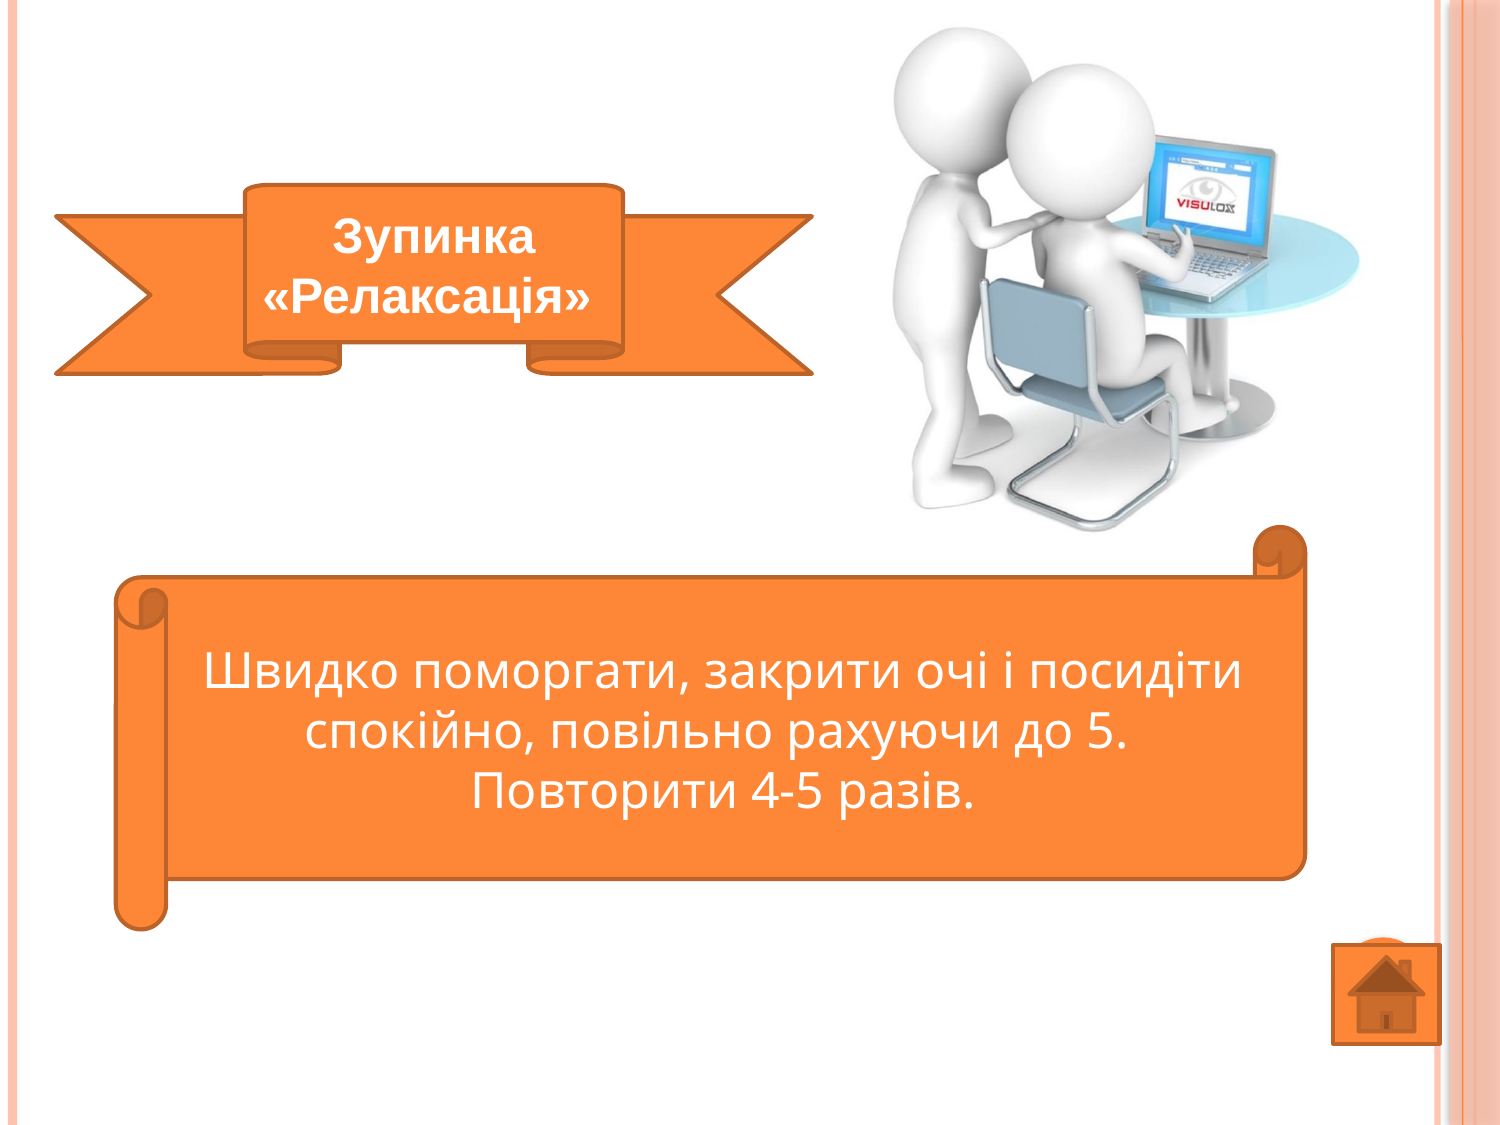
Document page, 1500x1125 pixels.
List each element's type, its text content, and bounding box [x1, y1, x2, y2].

text_box Швидко поморгати, закрити очі і посидіти спокійно, повільно рахуючи до 5. Повторити 4-5 разів. [113, 549, 1308, 932]
text_box Зупинка «Релаксація» [54, 182, 814, 376]
picture [855, 18, 1387, 540]
text_box [1331, 943, 1442, 1046]
